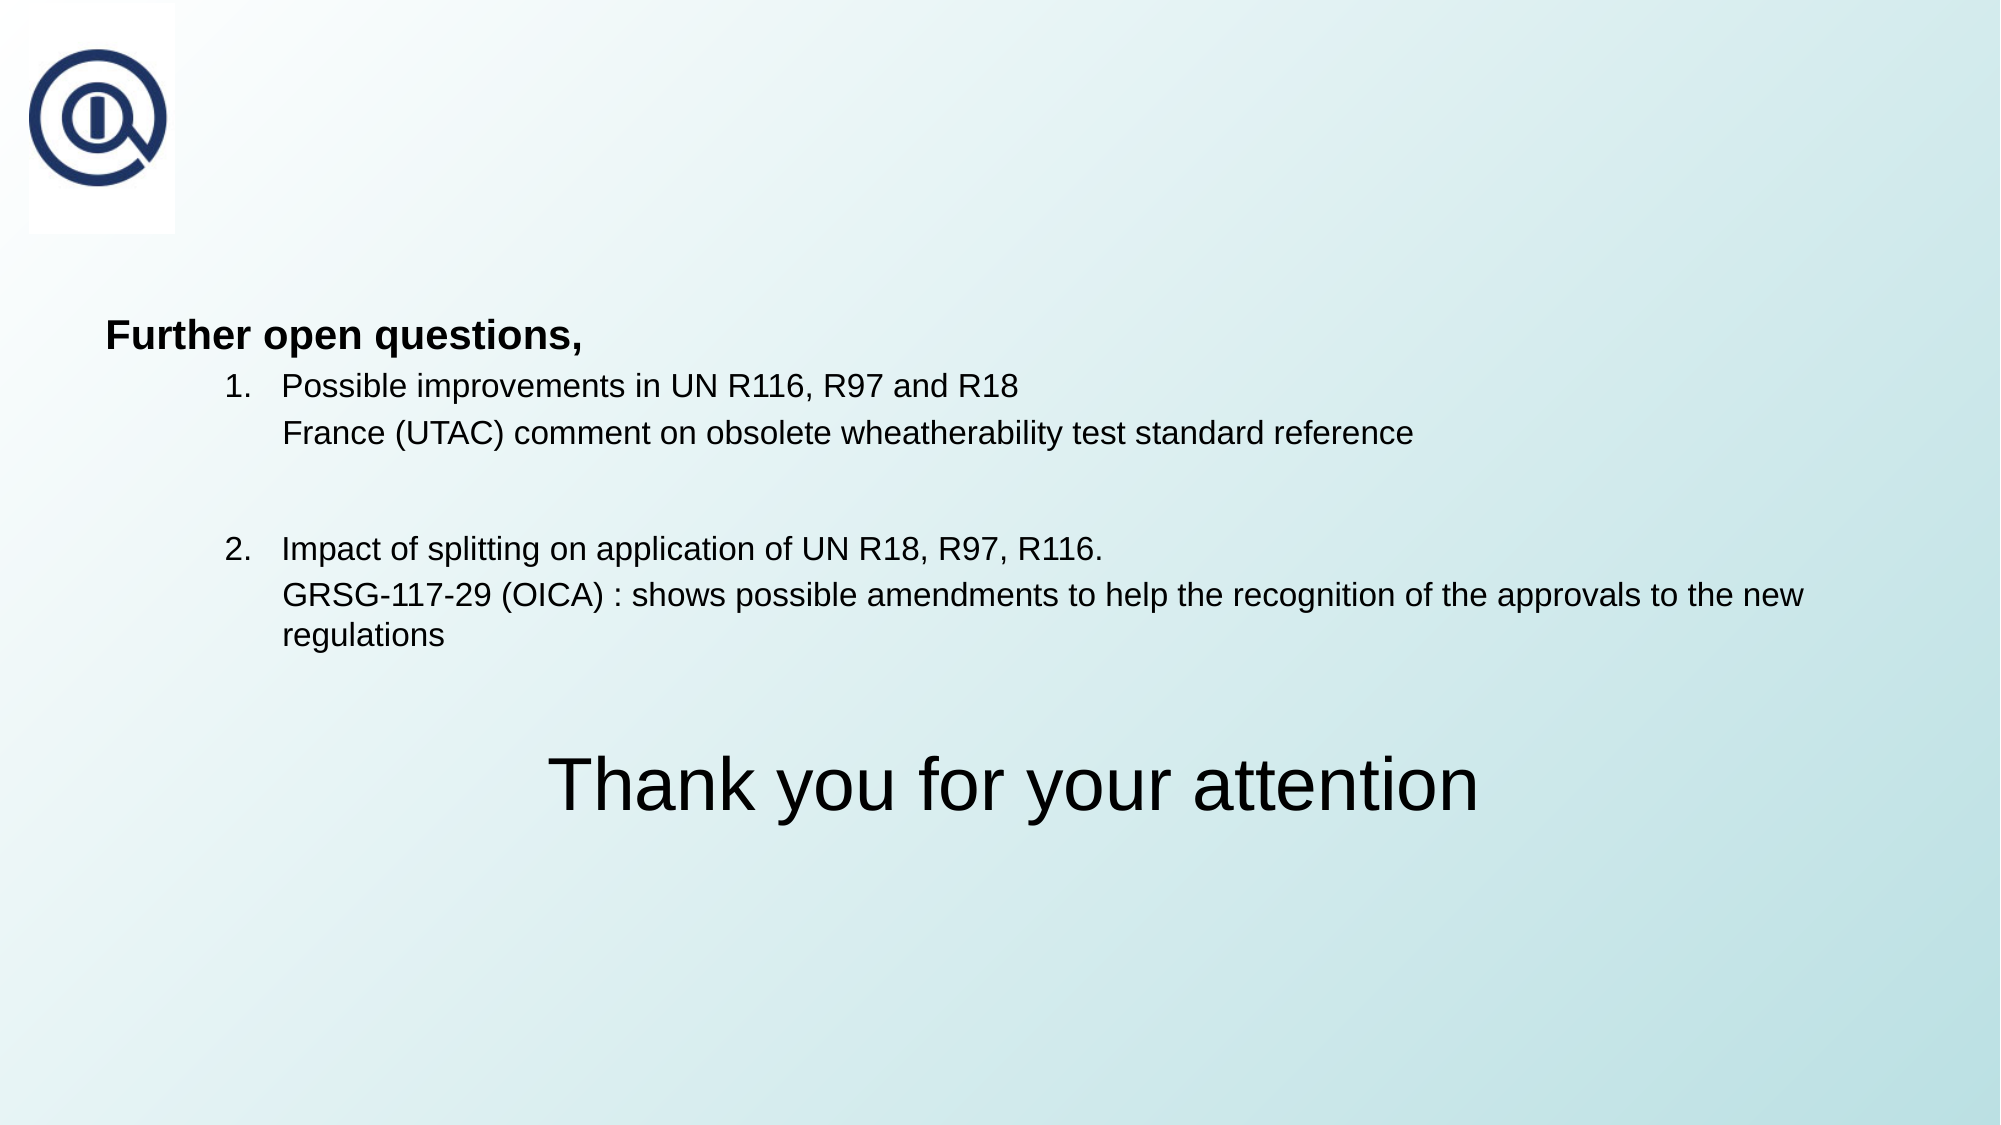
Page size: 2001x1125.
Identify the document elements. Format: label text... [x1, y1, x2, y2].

picture [29, 3, 175, 234]
title Thank you for your attention [114, 727, 1915, 916]
list Further open questions, Possible improvements in UN R116, R97 and R18 France (UTAC) comment on obsolete wheatherability test standard reference Impact of splitting on application of UN R18, R97, R116. GRSG-117-29 (OICA) : shows possible amendments to help the recognition of the approvals to the new regulations [90, 299, 1891, 1043]
